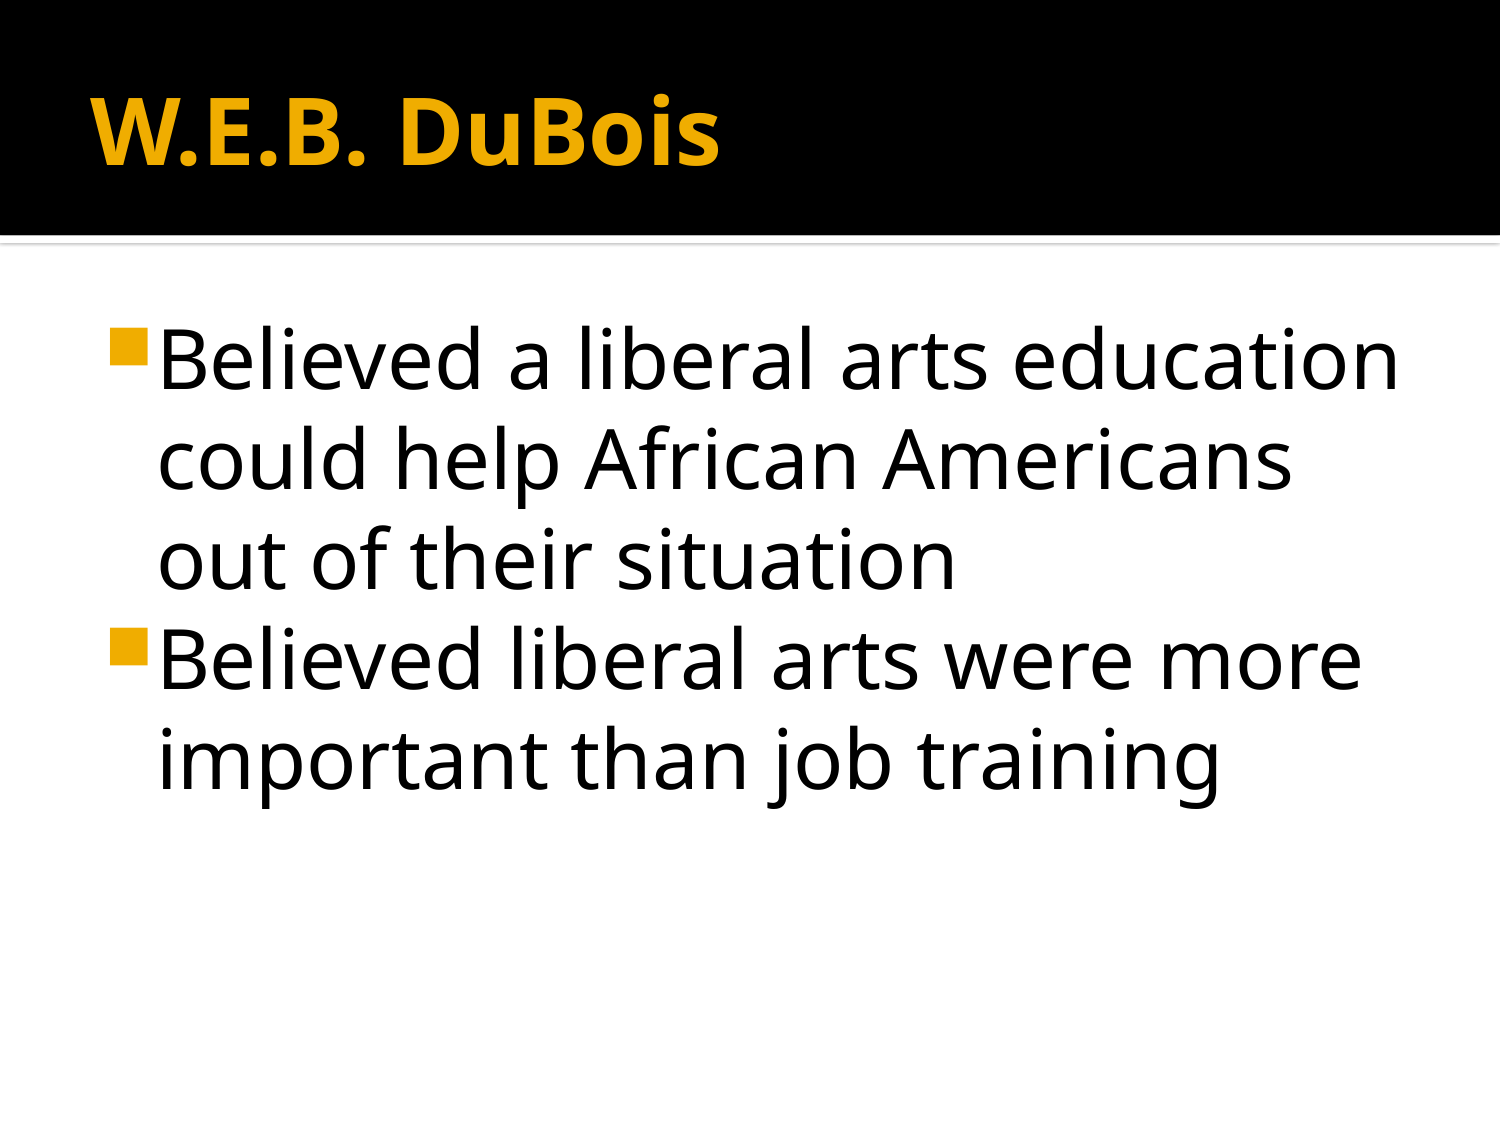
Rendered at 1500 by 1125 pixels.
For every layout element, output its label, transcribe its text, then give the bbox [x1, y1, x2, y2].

title W.E.B. DuBois [75, 25, 1425, 231]
list Believed a liberal arts education could help African Americans out of their situation Believed liberal arts were more important than job training [75, 291, 1425, 1050]
